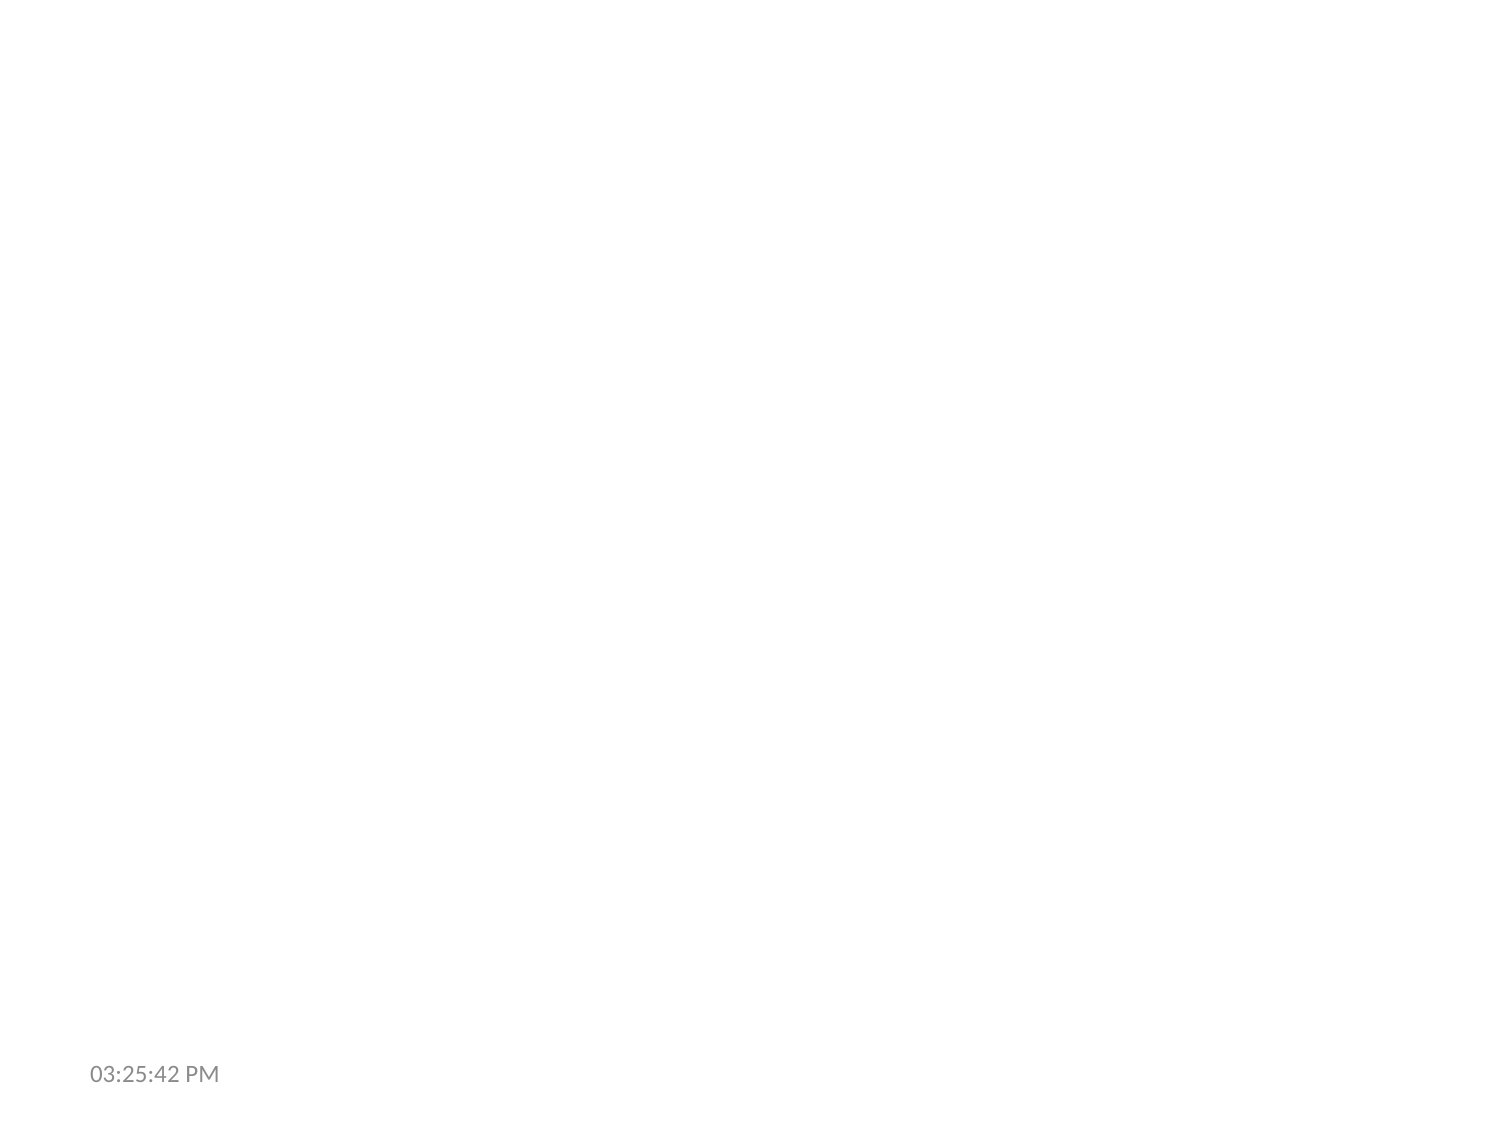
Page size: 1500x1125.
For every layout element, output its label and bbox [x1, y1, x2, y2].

slide_number [75, 1042, 425, 1103]
